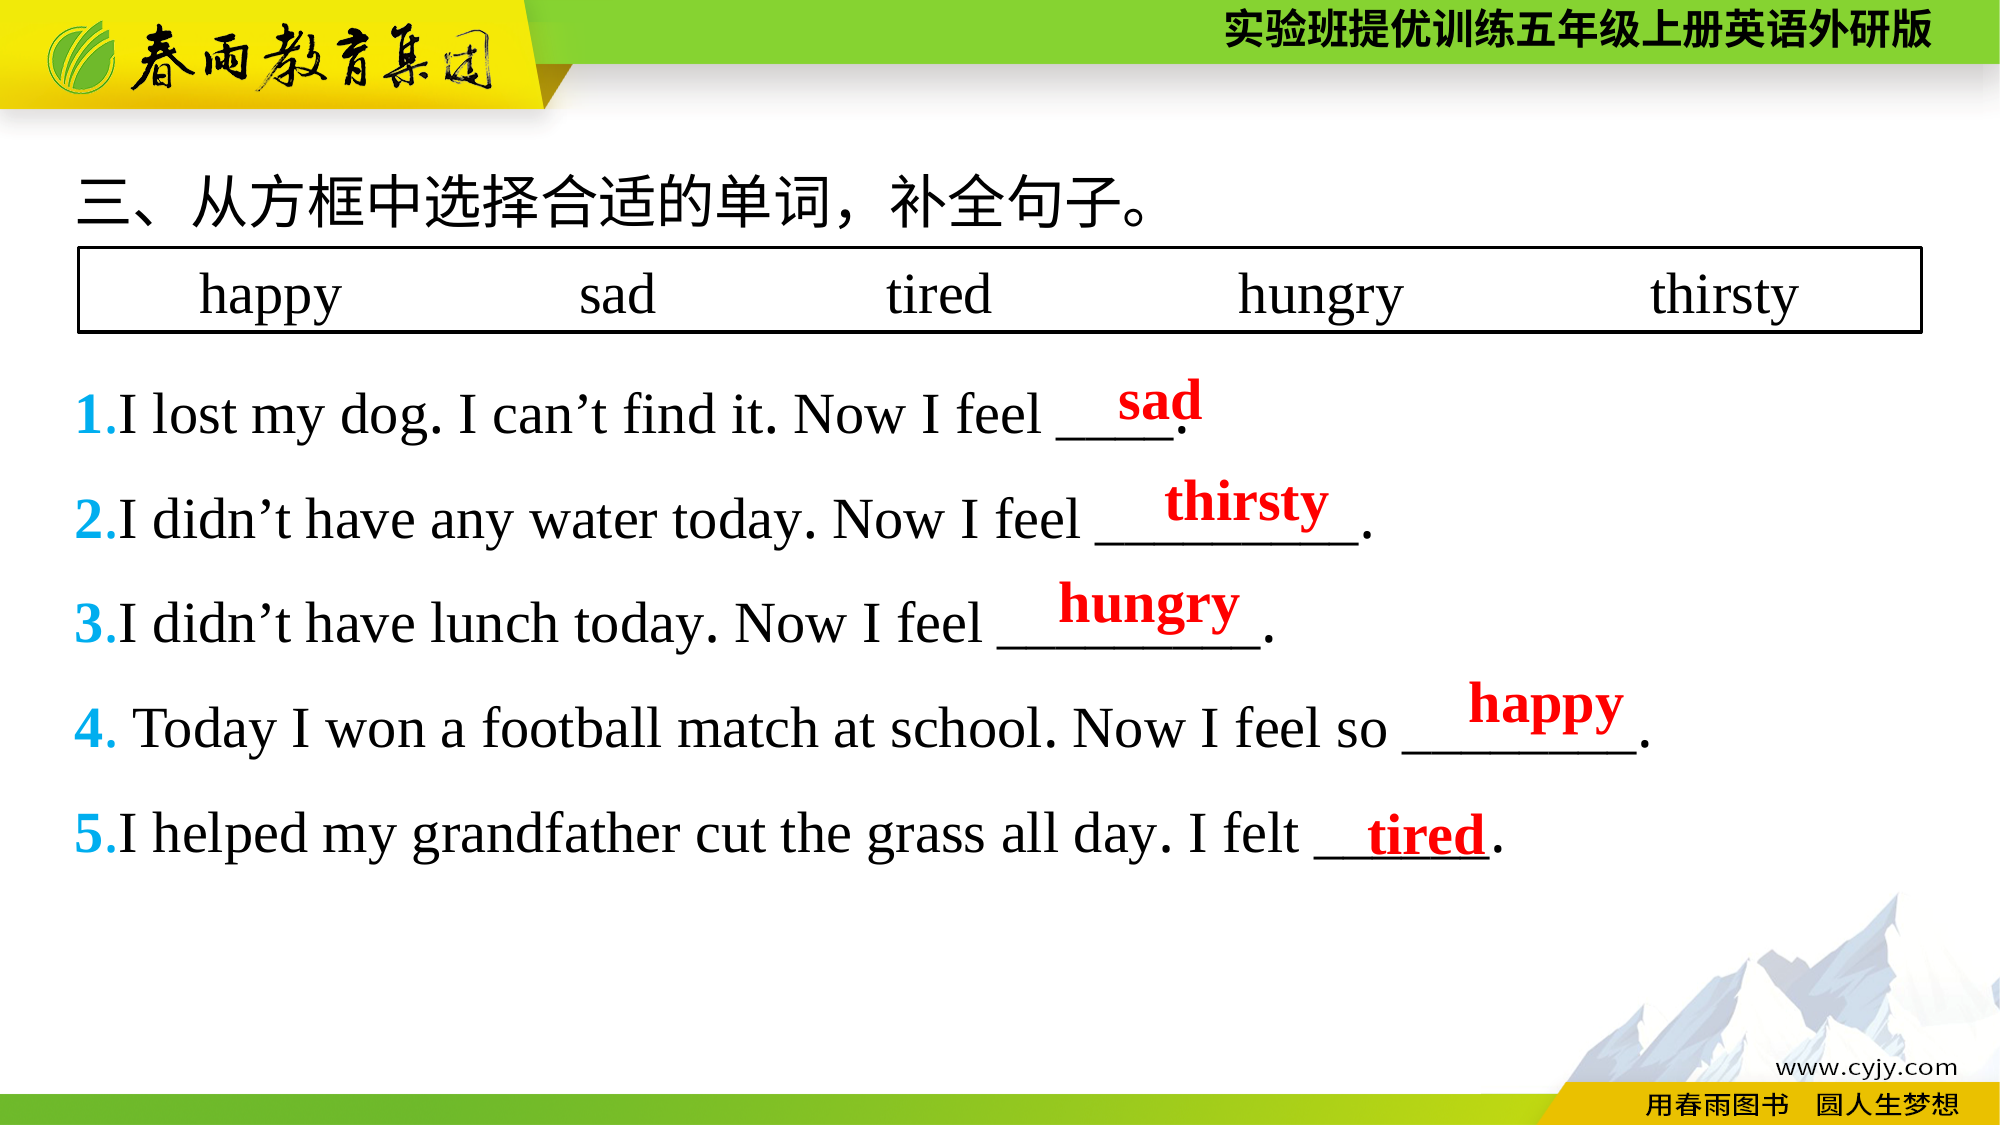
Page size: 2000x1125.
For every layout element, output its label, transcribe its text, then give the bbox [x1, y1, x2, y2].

list 三、从方框中选择合适的单词，补全句子。 1.I lost my dog. I can’t find it. Now I feel ____. 2.I didn’t have any water today. Now I feel _________. 3.I didn’t have lunch today. Now I feel _________. 4. Today I won a football match at school. Now I feel so ________. 5.I helped my grandfather cut the grass all day. I felt ______. [59, 122, 1944, 880]
text_box hungry [1044, 556, 1256, 641]
text_box sad [1103, 354, 1219, 439]
text_box happy sad tired hungry thirsty [78, 247, 1922, 333]
text_box thirsty [1149, 454, 1345, 540]
picture [0, 0, 2000, 1125]
text_box tired [1352, 753, 1501, 874]
text_box happy [1453, 656, 1640, 742]
